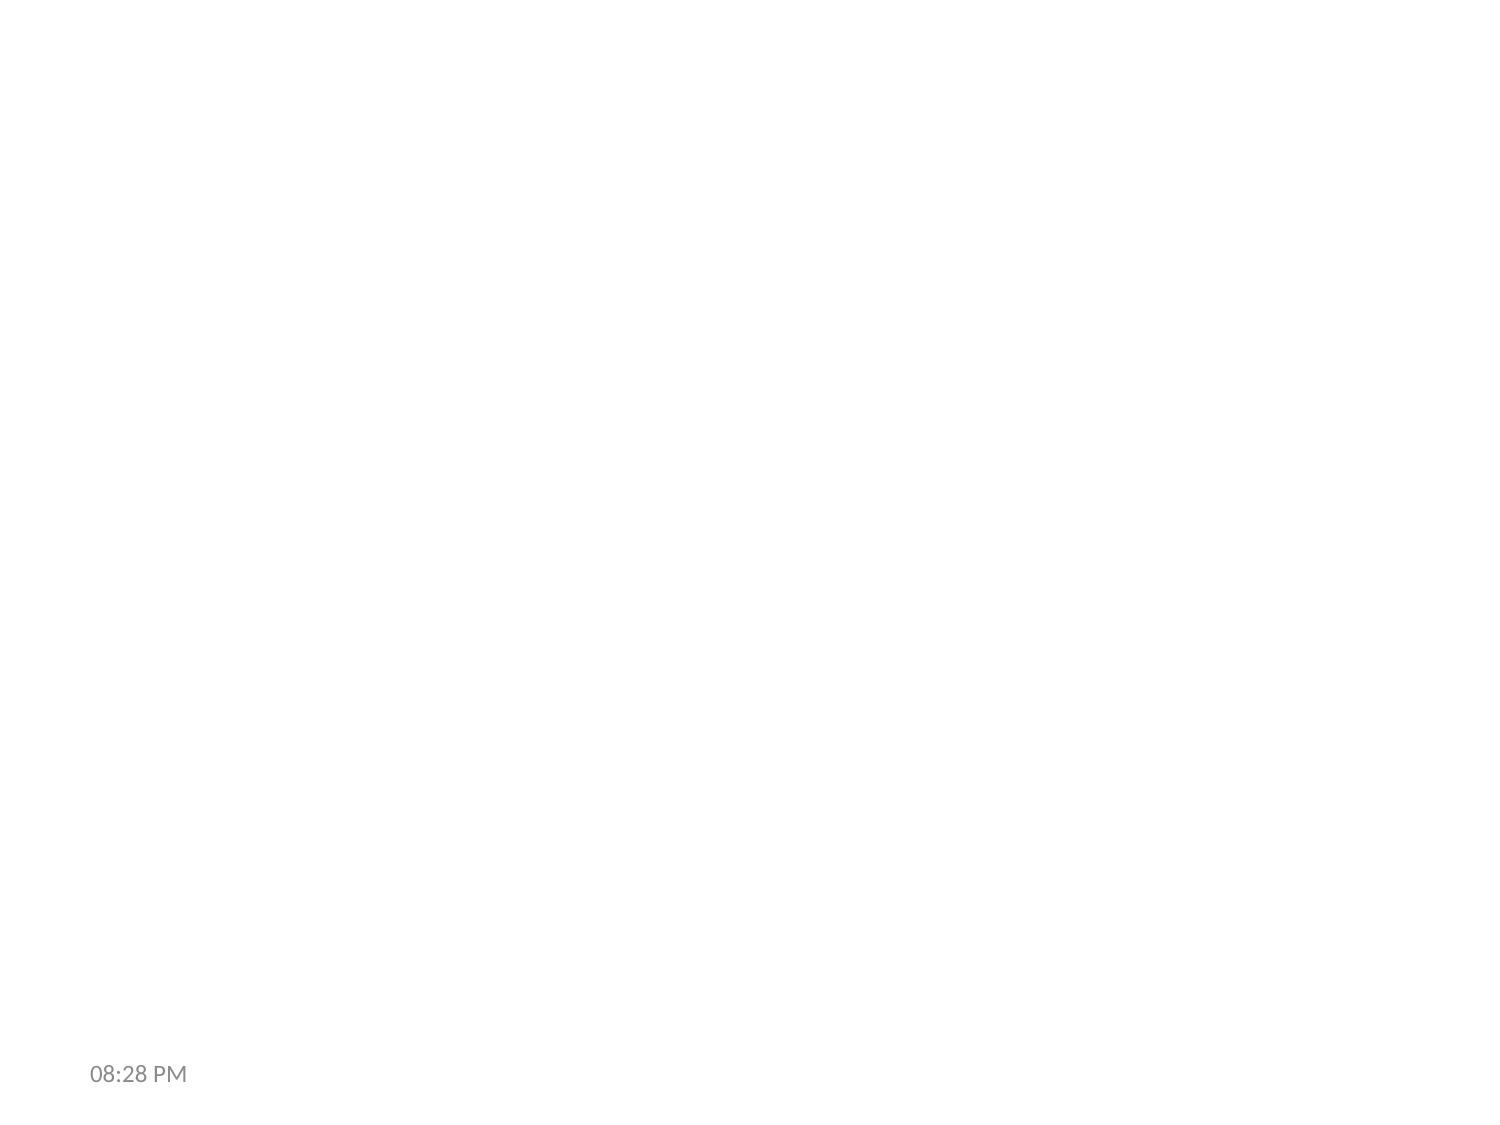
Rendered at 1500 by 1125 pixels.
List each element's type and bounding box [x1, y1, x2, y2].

slide_number [75, 1042, 425, 1103]
